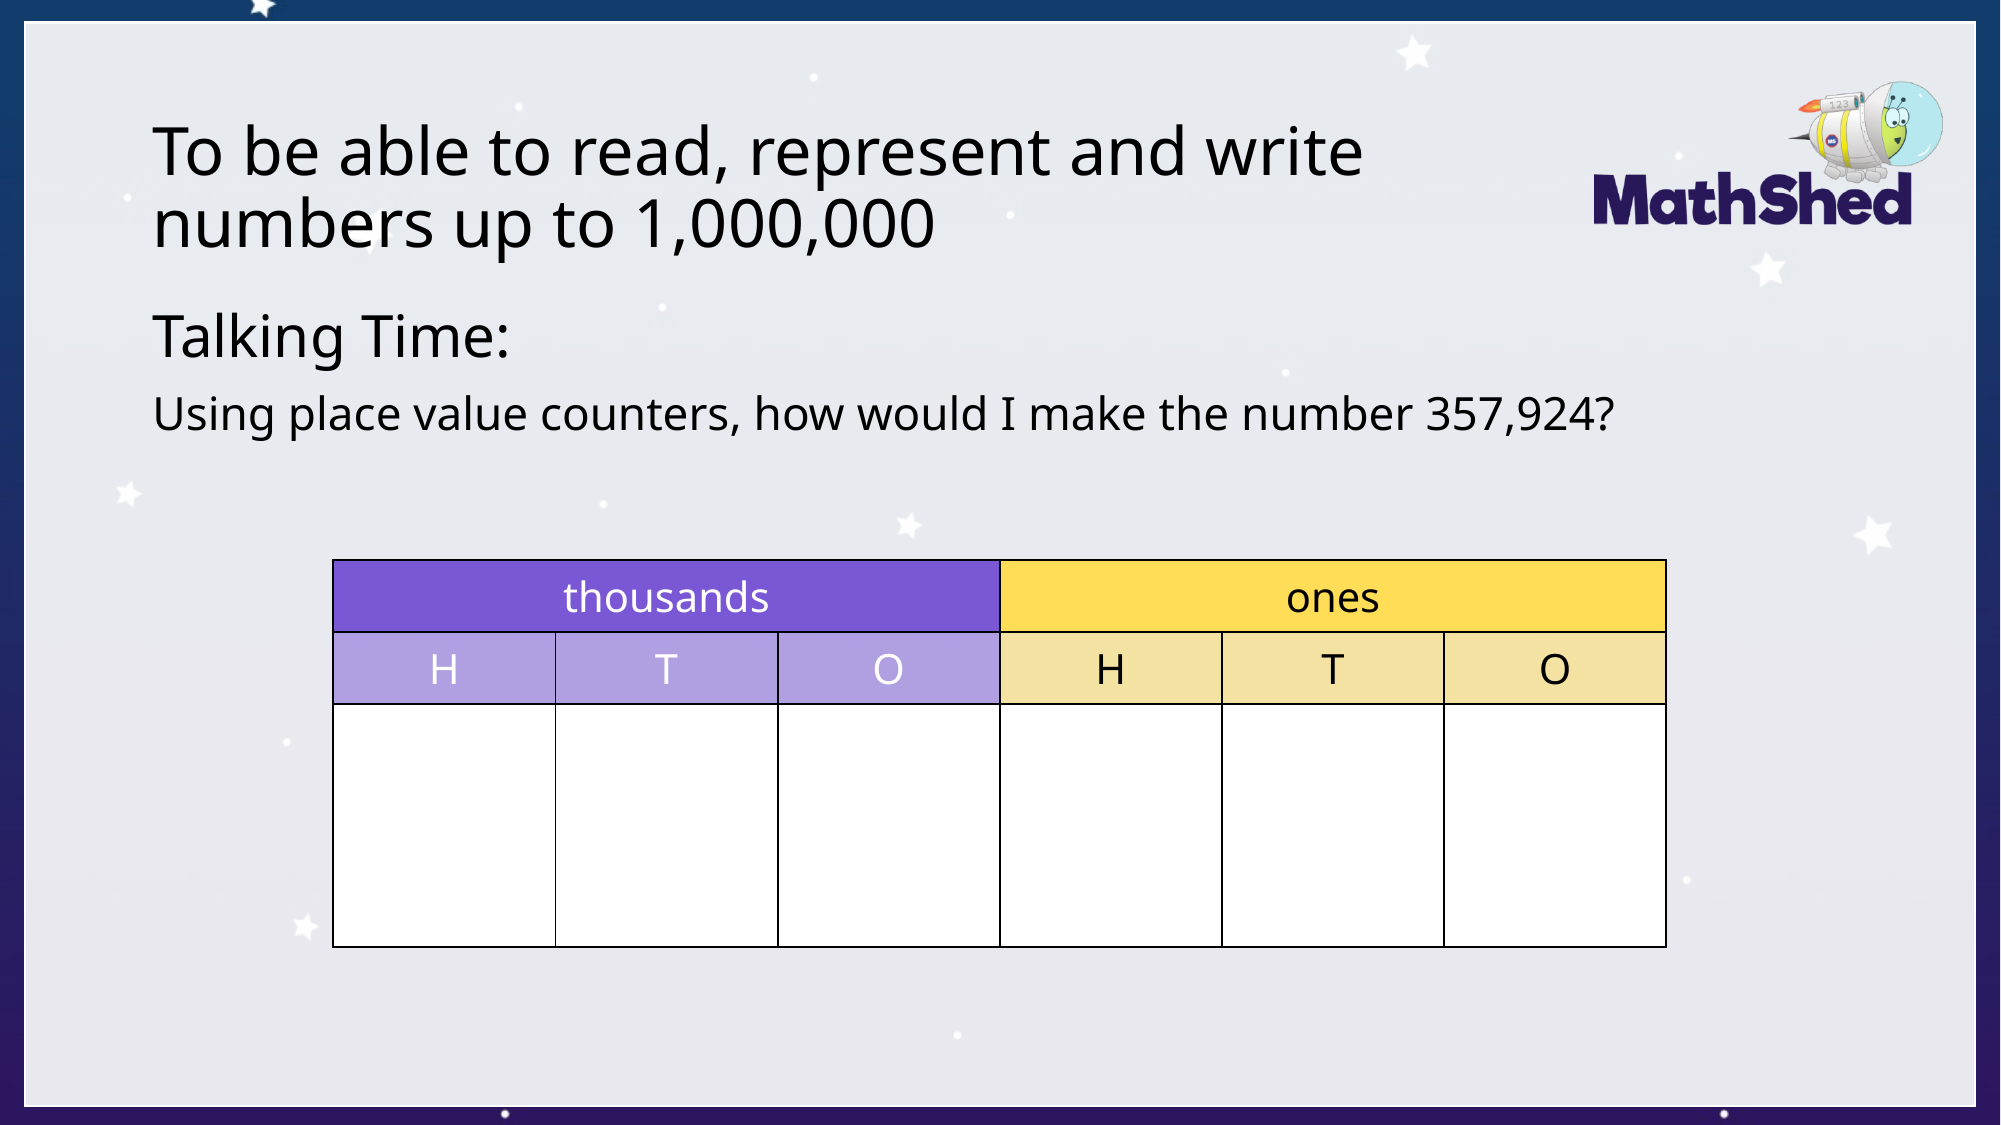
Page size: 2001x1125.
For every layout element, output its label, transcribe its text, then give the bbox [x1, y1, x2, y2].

table_cell [1223, 705, 1443, 946]
list Talking Time: Using place value counters, how would I make the number 357,924? [137, 299, 1863, 1014]
table_cell [556, 705, 777, 946]
table_cell T [1223, 633, 1443, 703]
table_cell [1001, 705, 1221, 946]
table_header ones [1001, 561, 1665, 631]
picture [0, 0, 2001, 1125]
table_header thousands [334, 561, 999, 631]
table_cell [1445, 705, 1665, 946]
table_cell H [334, 633, 555, 703]
table_cell T [556, 633, 777, 703]
title To be able to read, represent and write numbers up to 1,000,000 [137, 81, 1578, 299]
table_cell O [1445, 633, 1665, 703]
table_cell O [779, 633, 999, 703]
table_cell H [1001, 633, 1221, 703]
table_cell [334, 705, 555, 946]
table_cell [779, 705, 999, 946]
